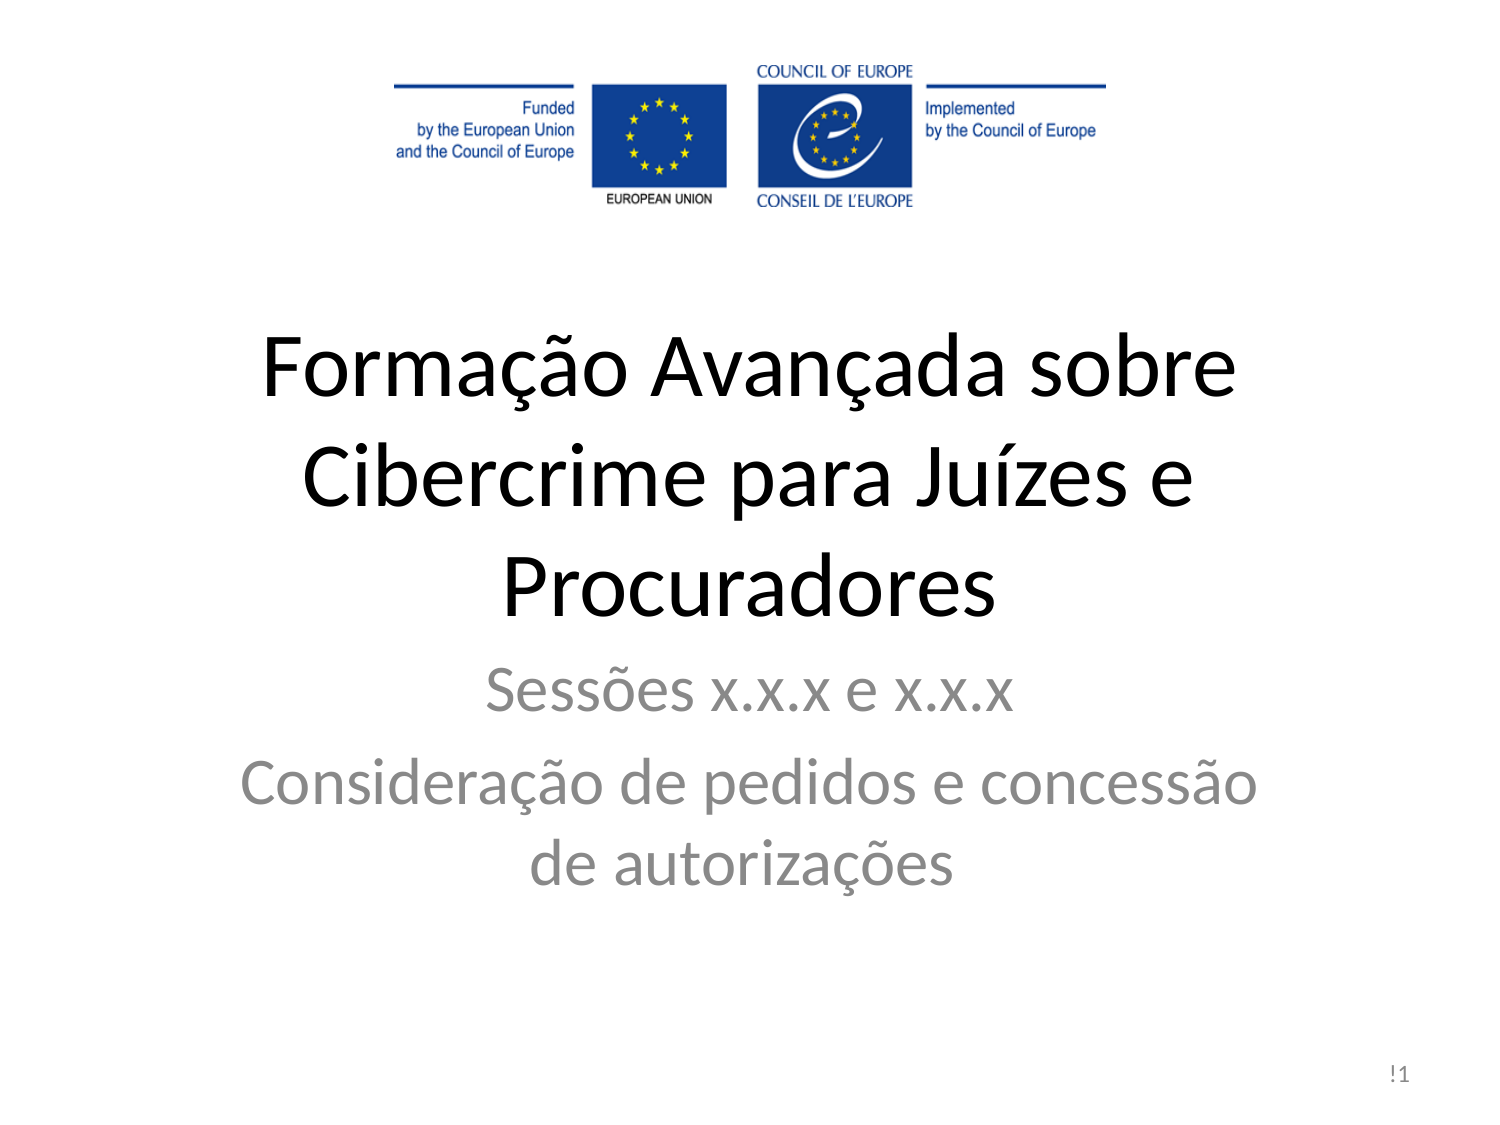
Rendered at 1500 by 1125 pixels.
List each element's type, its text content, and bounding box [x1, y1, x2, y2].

slide_number !1 [1074, 1042, 1425, 1103]
picture [394, 65, 1106, 208]
title Formação Avançada sobre Cibercrime para Juízes e Procuradores [112, 349, 1388, 591]
subtitle Sessões x.x.x e x.x.x Consideração de pedidos e concessão de autorizações [225, 637, 1275, 925]
